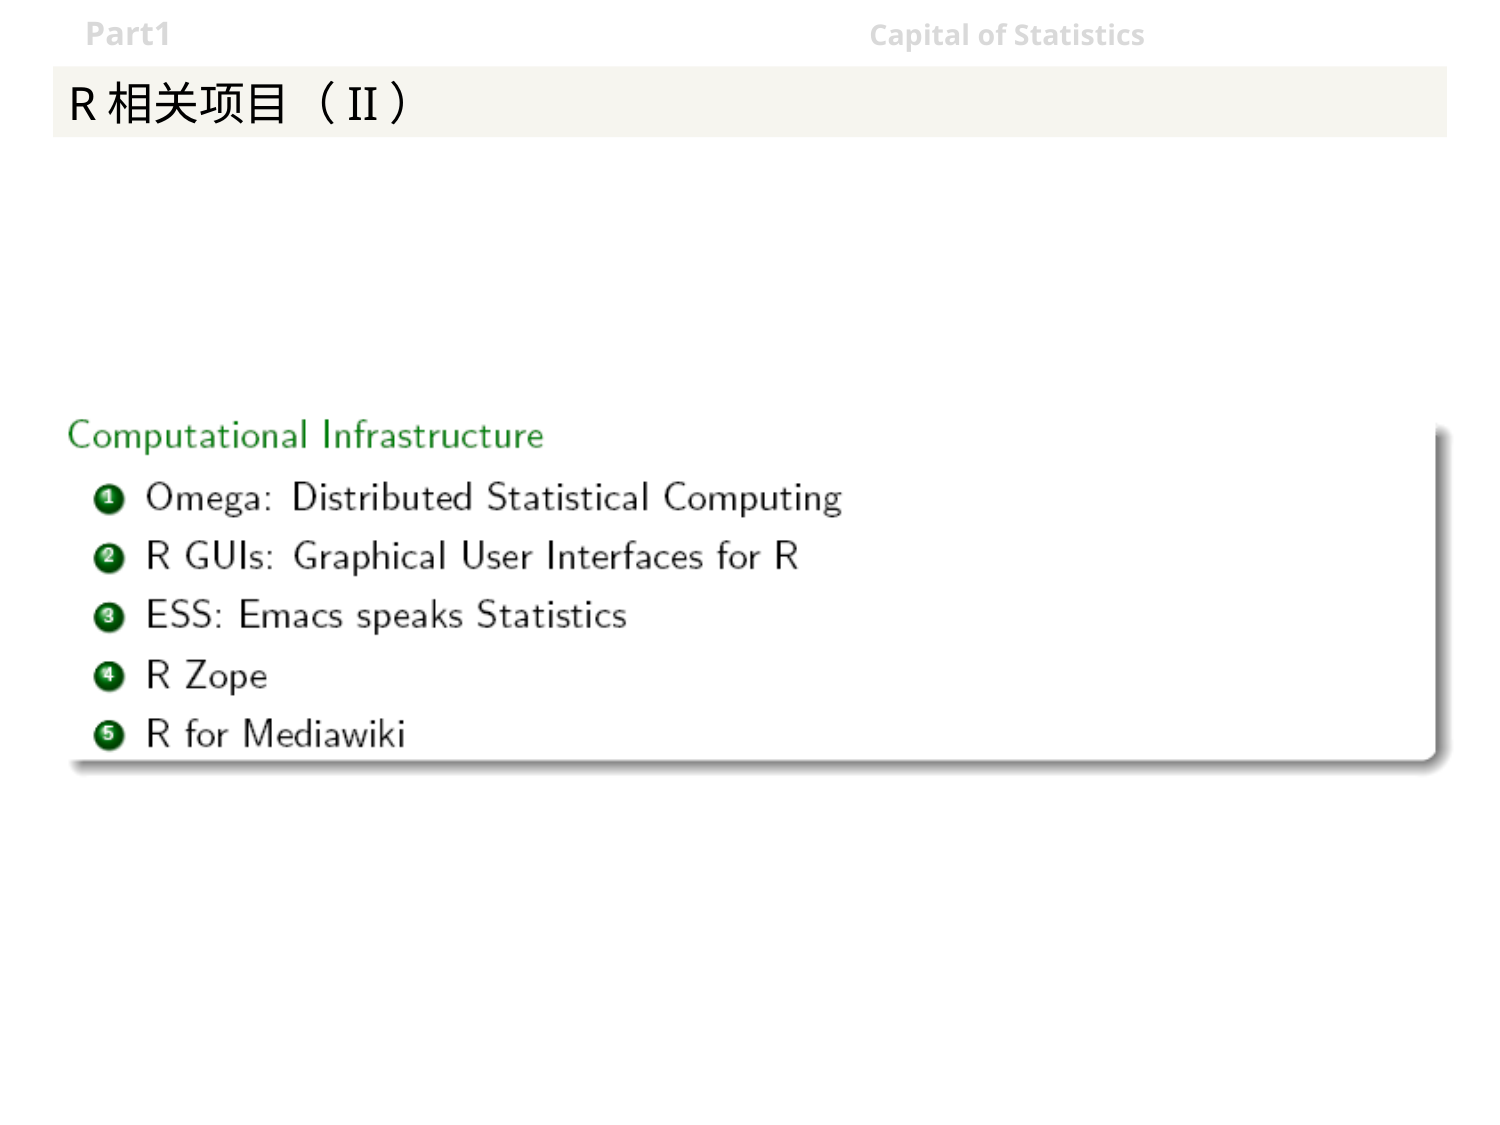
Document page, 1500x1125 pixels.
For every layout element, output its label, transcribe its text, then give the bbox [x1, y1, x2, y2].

picture [62, 377, 1459, 799]
title R相关项目（II） [53, 66, 1447, 138]
